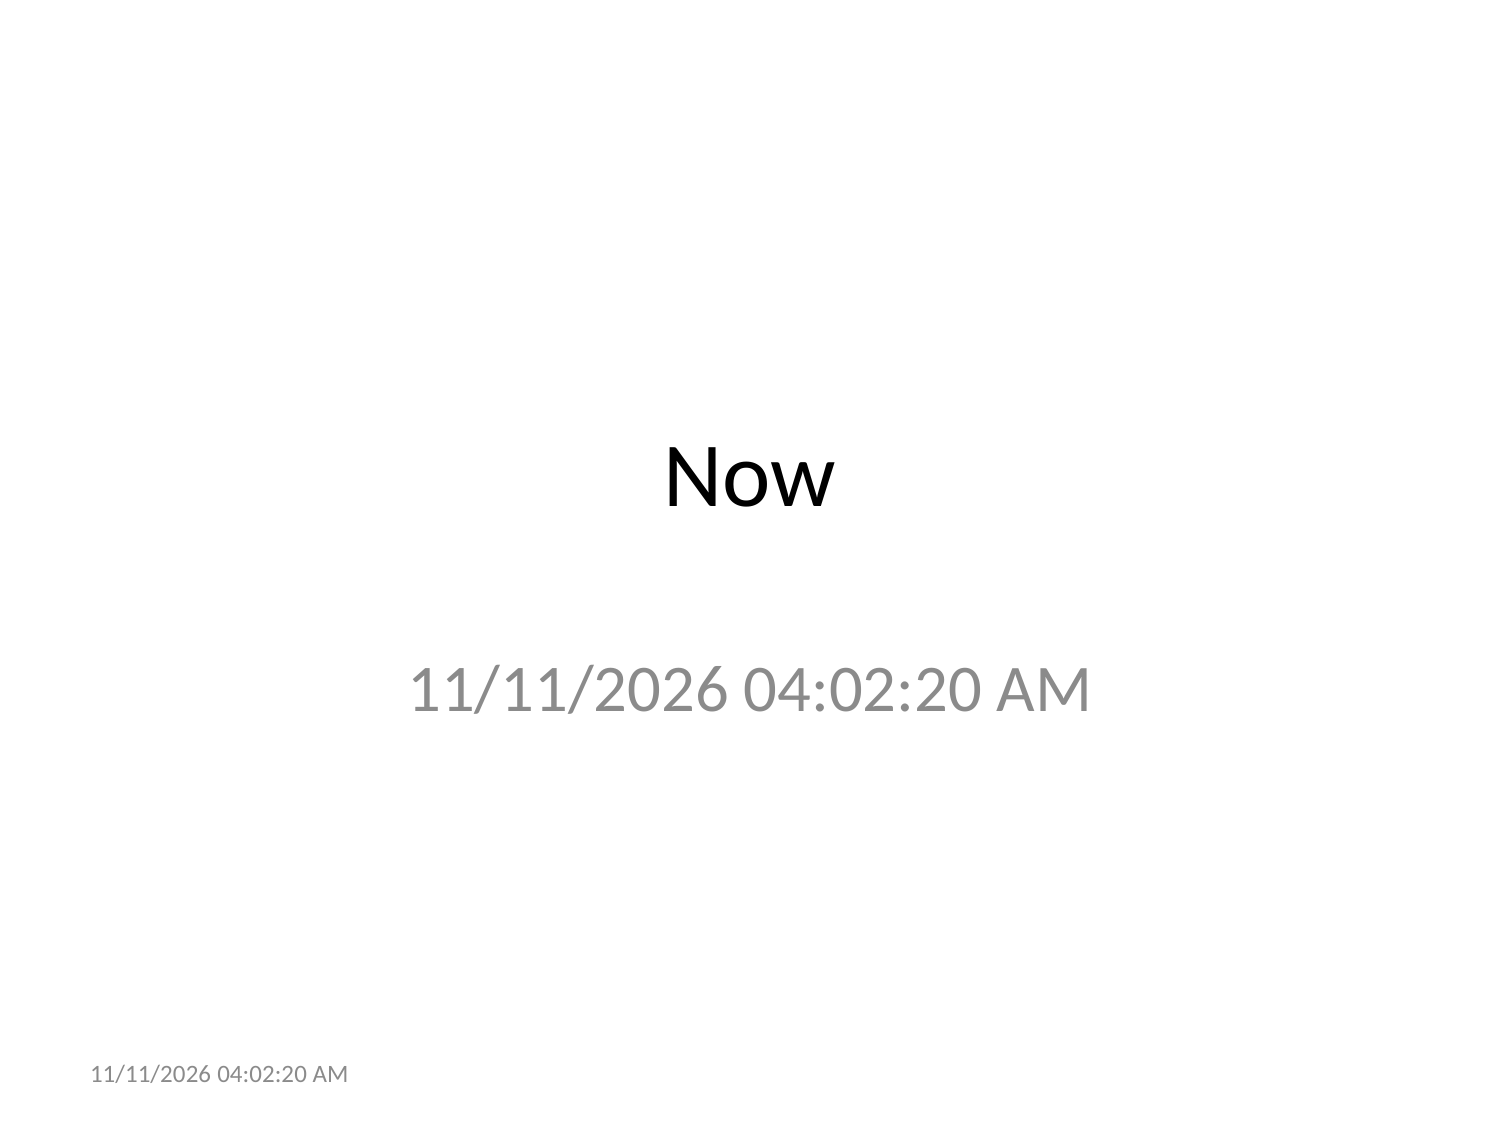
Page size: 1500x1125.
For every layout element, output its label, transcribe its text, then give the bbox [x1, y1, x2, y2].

title Now [112, 349, 1388, 591]
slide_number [75, 1042, 425, 1103]
subtitle 2011-12-19 10:20:04 AM [225, 637, 1275, 925]
